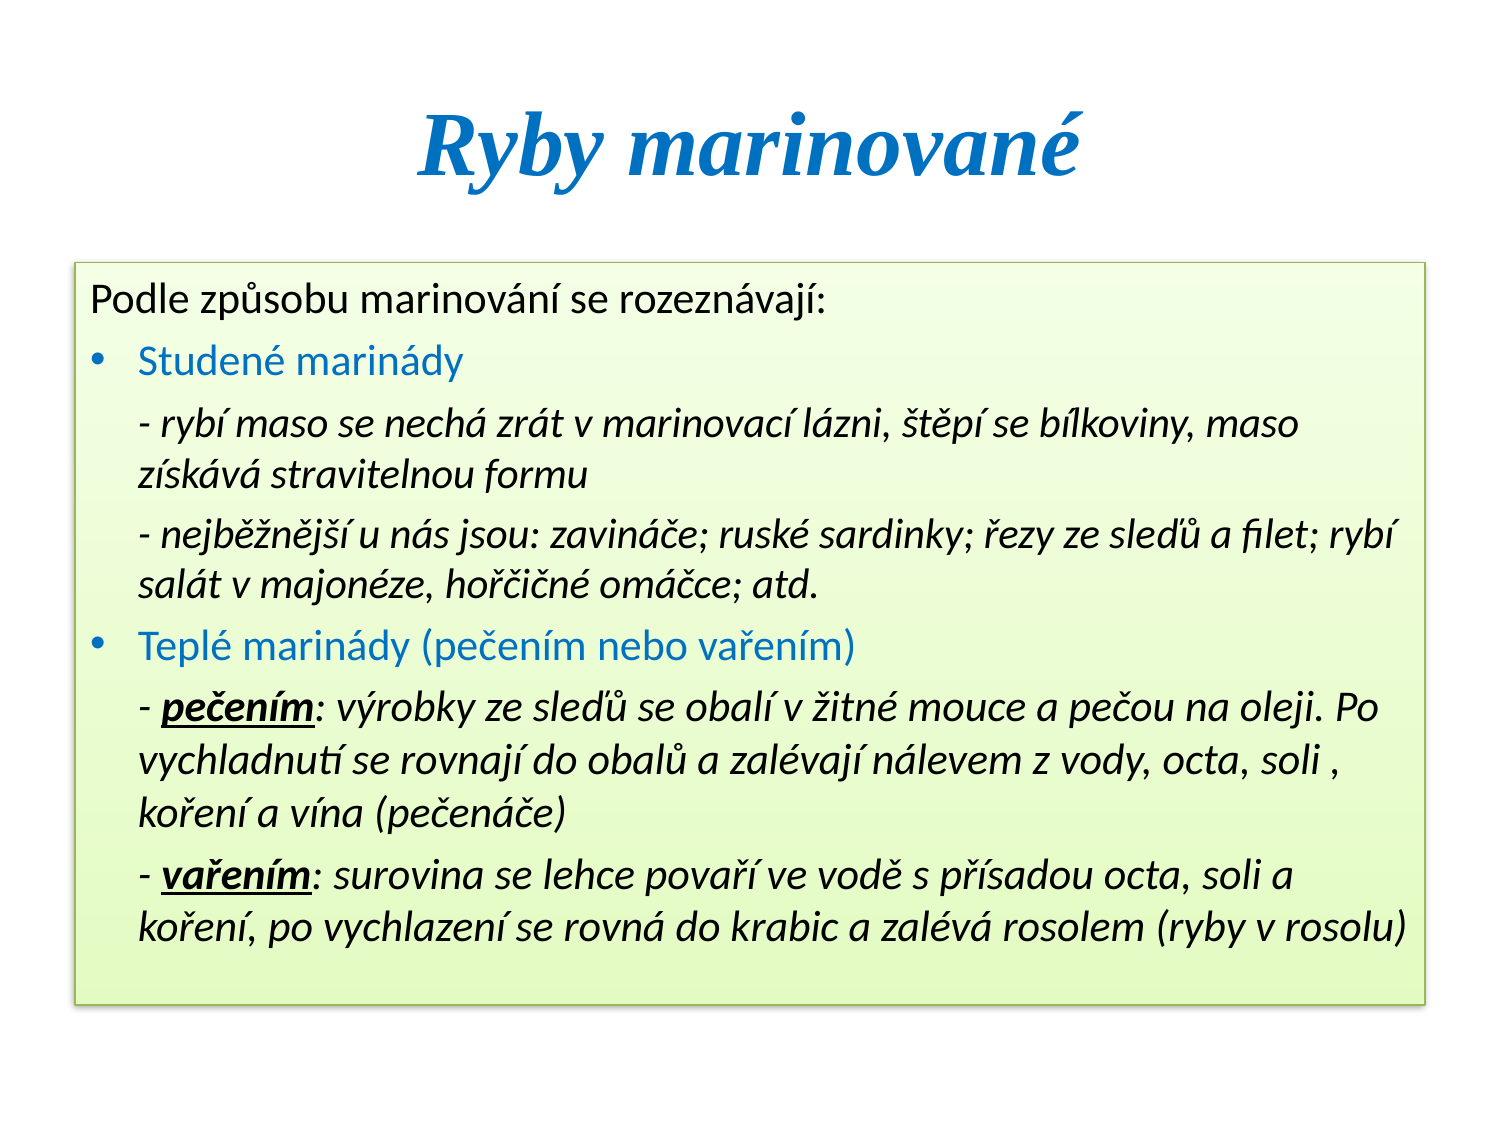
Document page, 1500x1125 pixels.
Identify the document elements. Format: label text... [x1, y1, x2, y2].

list Podle způsobu marinování se rozeznávají: Studené marinády - rybí maso se nechá zrát v marinovací lázni, štěpí se bílkoviny, maso získává stravitelnou formu - nejběžnější u nás jsou: zavináče; ruské sardinky; řezy ze sleďů a filet; rybí salát v majonéze, hořčičné omáčce; atd. Teplé marinády (pečením nebo vařením) - pečením: výrobky ze sleďů se obalí v žitné mouce a pečou na oleji. Po vychladnutí se rovnají do obalů a zalévají nálevem z vody, octa, soli , koření a vína (pečenáče) - vařením: surovina se lehce povaří ve vodě s přísadou octa, soli a koření, po vychlazení se rovná do krabic a zalévá rosolem (ryby v rosolu) [74, 262, 1426, 1006]
title Ryby marinované [75, 45, 1425, 233]
